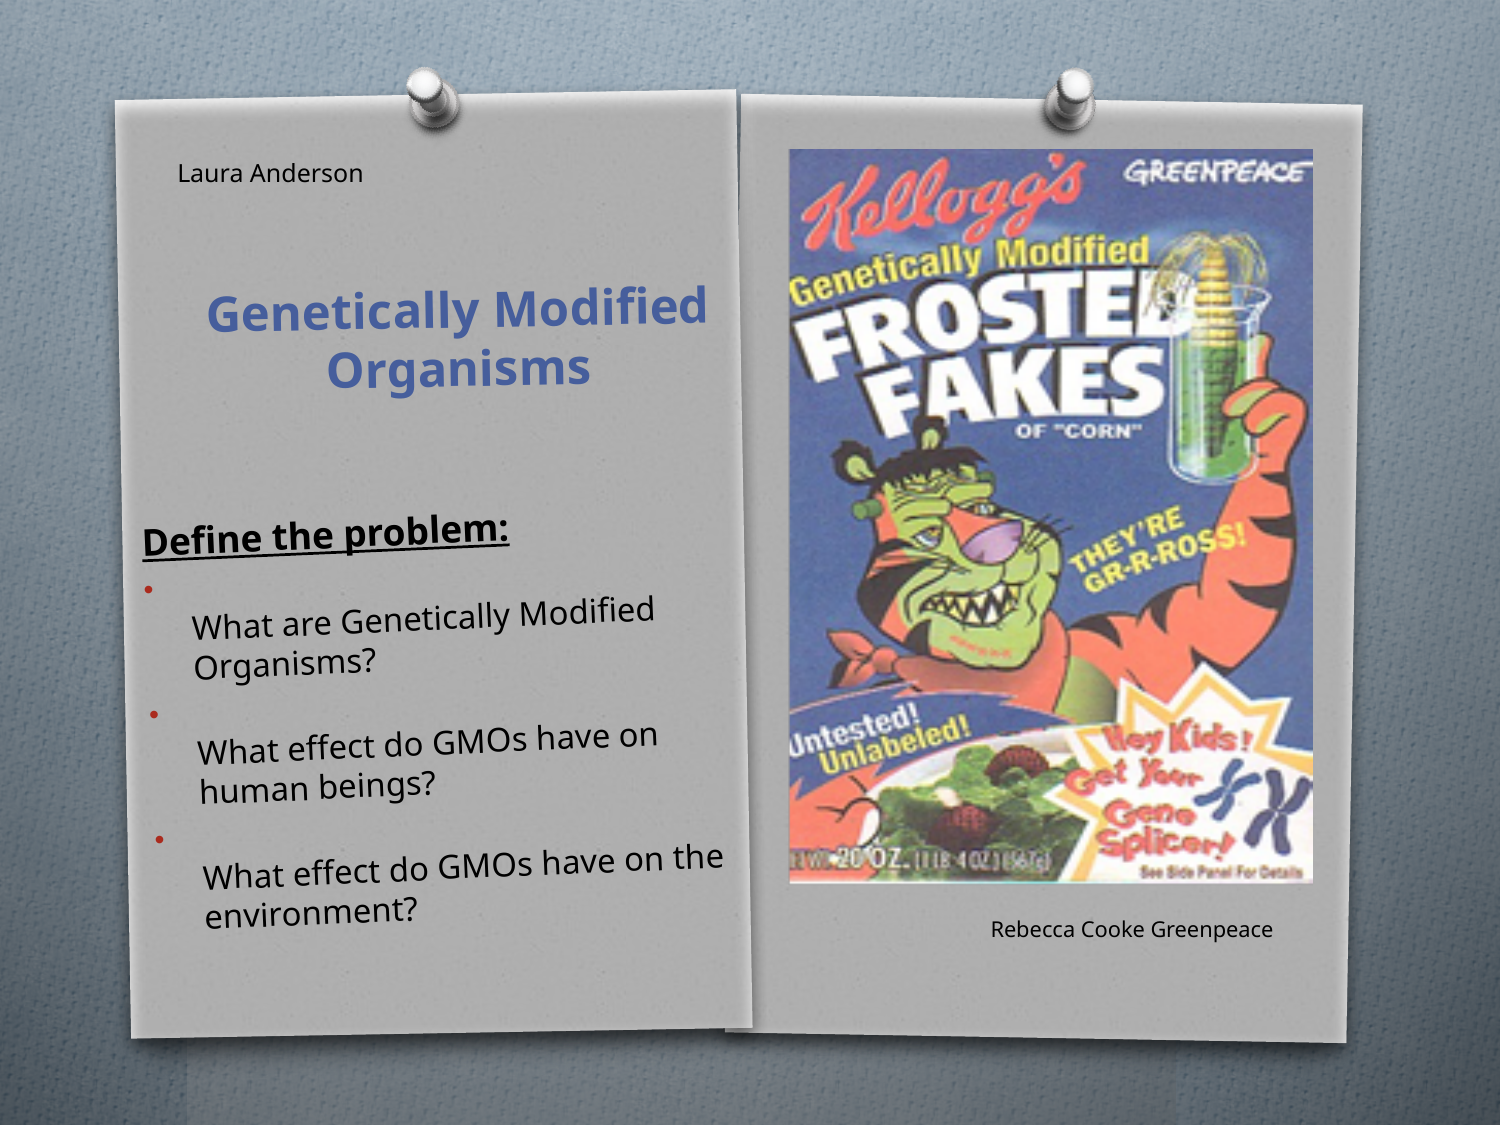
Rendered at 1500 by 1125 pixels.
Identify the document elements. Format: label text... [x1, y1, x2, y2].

text_box Laura Anderson [162, 149, 388, 195]
picture [787, 41, 1313, 888]
list Define the problem: What are Genetically Modified Organisms? What effect do GMOs have on human beings? What effect do GMOs have on the environment? [125, 484, 786, 989]
text_box Rebecca Cooke Greenpeace [975, 908, 1313, 950]
title Genetically Modified Organisms [177, 169, 740, 510]
picture [375, 33, 497, 157]
